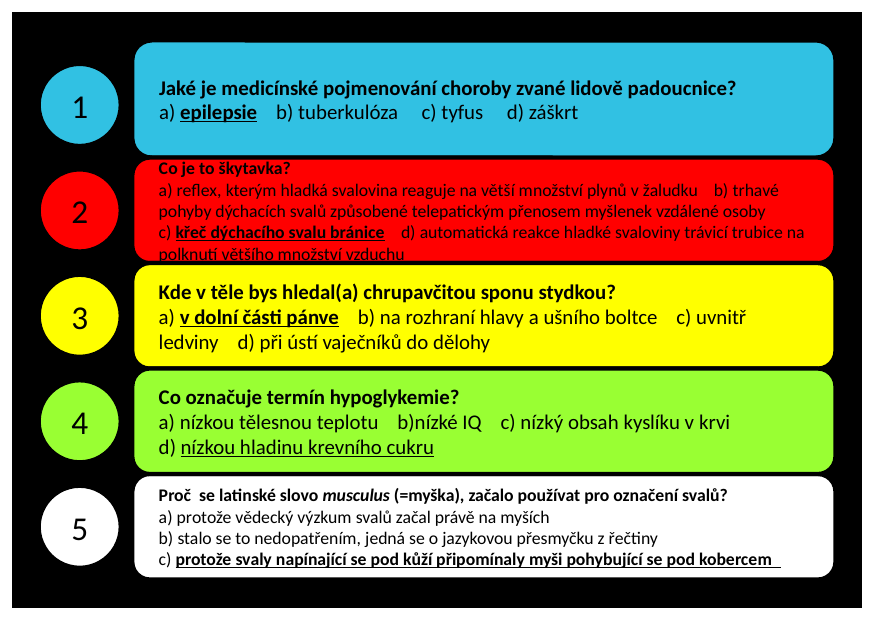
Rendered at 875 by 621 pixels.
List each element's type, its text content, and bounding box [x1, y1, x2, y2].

text_box 4 [36, 378, 123, 465]
text_box Jaké je medicínské pojmenování choroby zvané lidově padoucnice? a) epilepsie b) tuberkulóza c) tyfus d) záškrt [130, 38, 838, 157]
text_box [13, 15, 861, 605]
text_box [0, 0, 875, 621]
text_box 2 [36, 167, 123, 254]
text_box 5 [36, 483, 123, 570]
text_box Co označuje termín hypoglykemie? a) nízkou tělesnou teplotu b)nízké IQ c) nízký obsah kyslíku v krvi d) nízkou hladinu krevního cukru [130, 366, 838, 477]
text_box Proč se latinské slovo musculus (=myška), začalo používat pro označení svalů? a) protože vědecký výzkum svalů začal právě na myších b) stalo se to nedopatřením, jedná se o jazykovou přesmyčku z řečtiny c) protože svaly napínající se pod kůží připomínaly myši pohybující se pod kobercem [130, 474, 838, 582]
text_box 1 [36, 61, 123, 149]
text_box 3 [36, 272, 123, 359]
text_box Kde v těle bys hledal(a) chrupavčitou sponu stydkou? a) v dolní části pánve b) na rozhraní hlavy a ušního boltce c) uvnitř ledviny d) při ústí vaječníků do dělohy [130, 260, 838, 368]
text_box Co je to škytavka? a) reflex, kterým hladká svalovina reaguje na větší množství plynů v žaludku b) trhavé pohyby dýchacích svalů způsobené telepatickým přenosem myšlenek vzdálené osoby c) křeč dýchacího svalu bránice d) automatická reakce hladké svaloviny trávicí trubice na polknutí většího množství vzduchu [130, 155, 838, 263]
